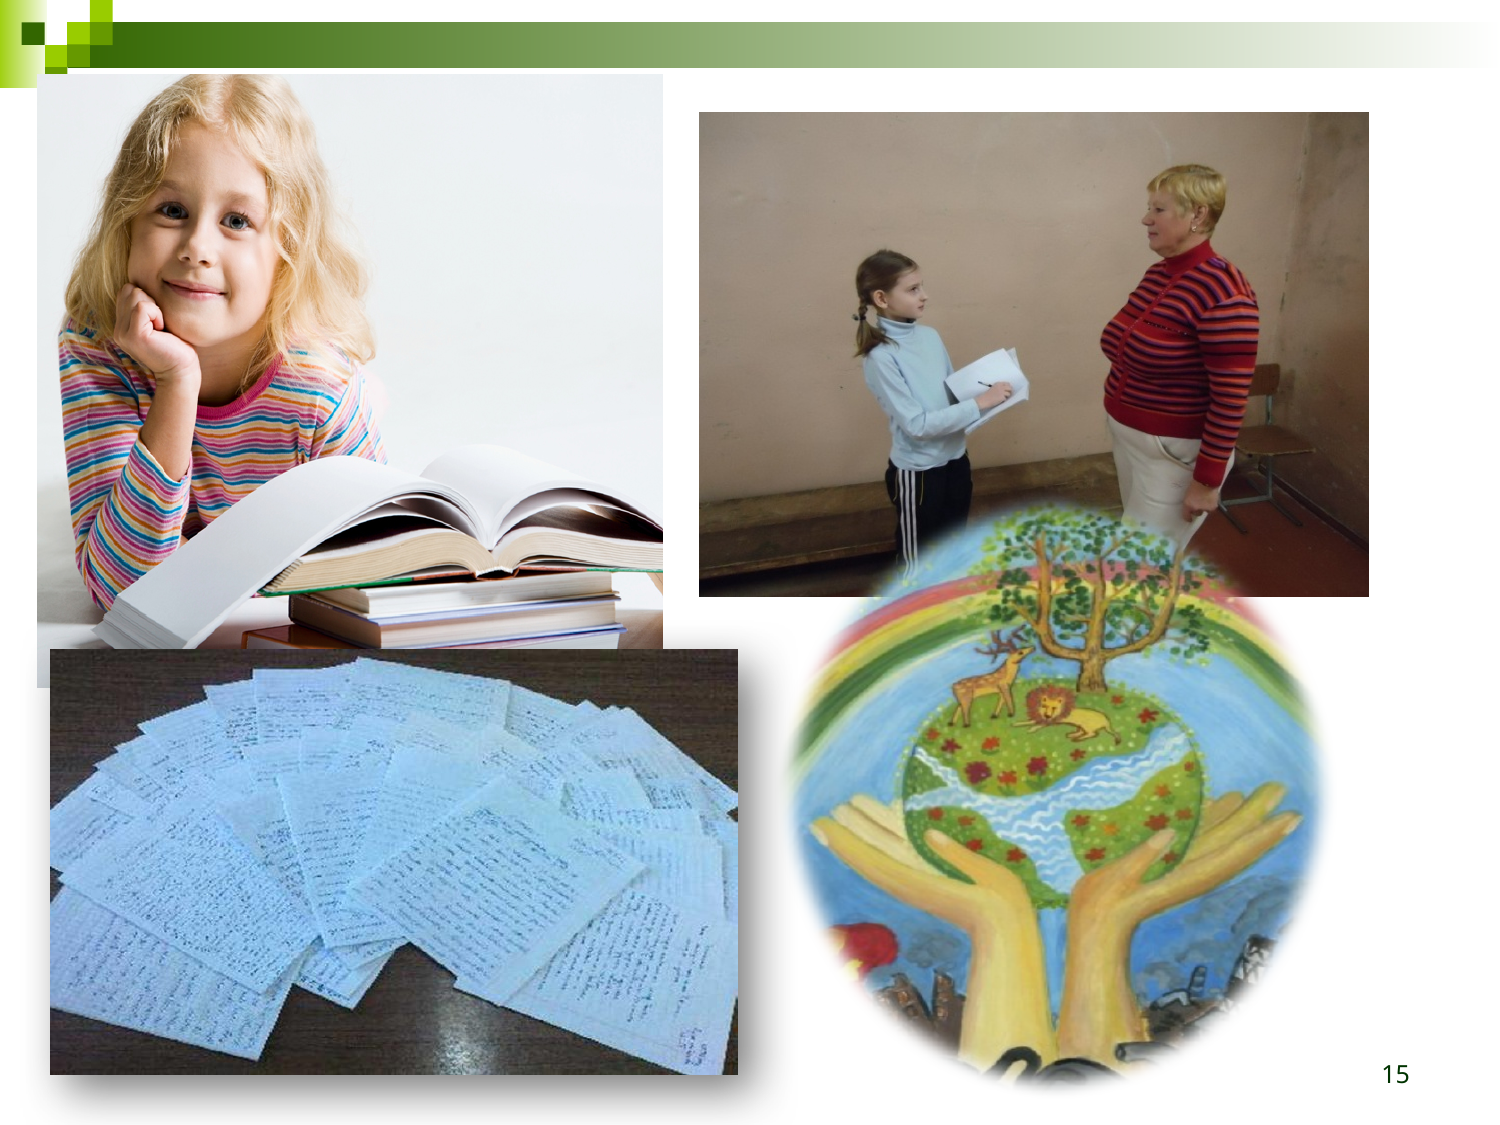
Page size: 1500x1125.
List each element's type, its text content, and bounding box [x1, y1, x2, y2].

slide_number 15 [1341, 1024, 1426, 1101]
picture [699, 112, 1369, 1101]
picture [37, 74, 738, 1076]
